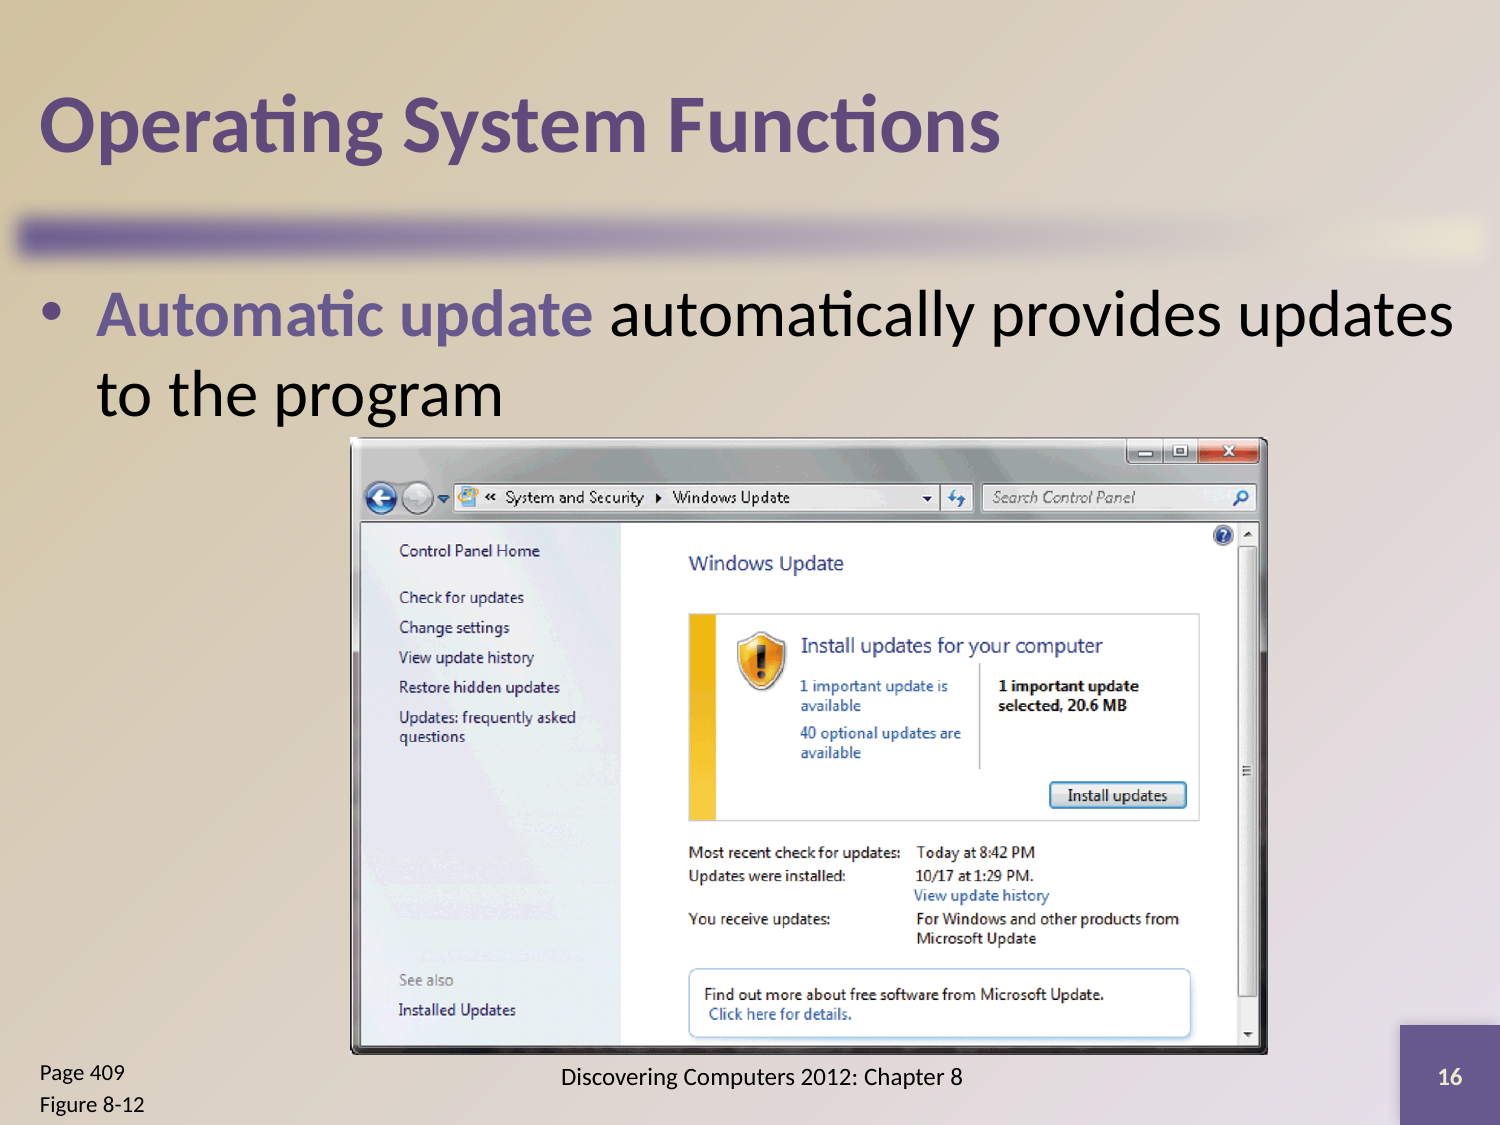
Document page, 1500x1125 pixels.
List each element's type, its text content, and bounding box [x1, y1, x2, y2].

footer Discovering Computers 2012: Chapter 8 [450, 1063, 1075, 1113]
list Page 409 Figure 8-12 [24, 1050, 300, 1125]
list Automatic update automatically provides updates to the program [24, 262, 1475, 1025]
picture [349, 437, 1268, 1055]
slide_number 16 [1400, 1025, 1500, 1125]
title Operating System Functions [24, 24, 1475, 213]
